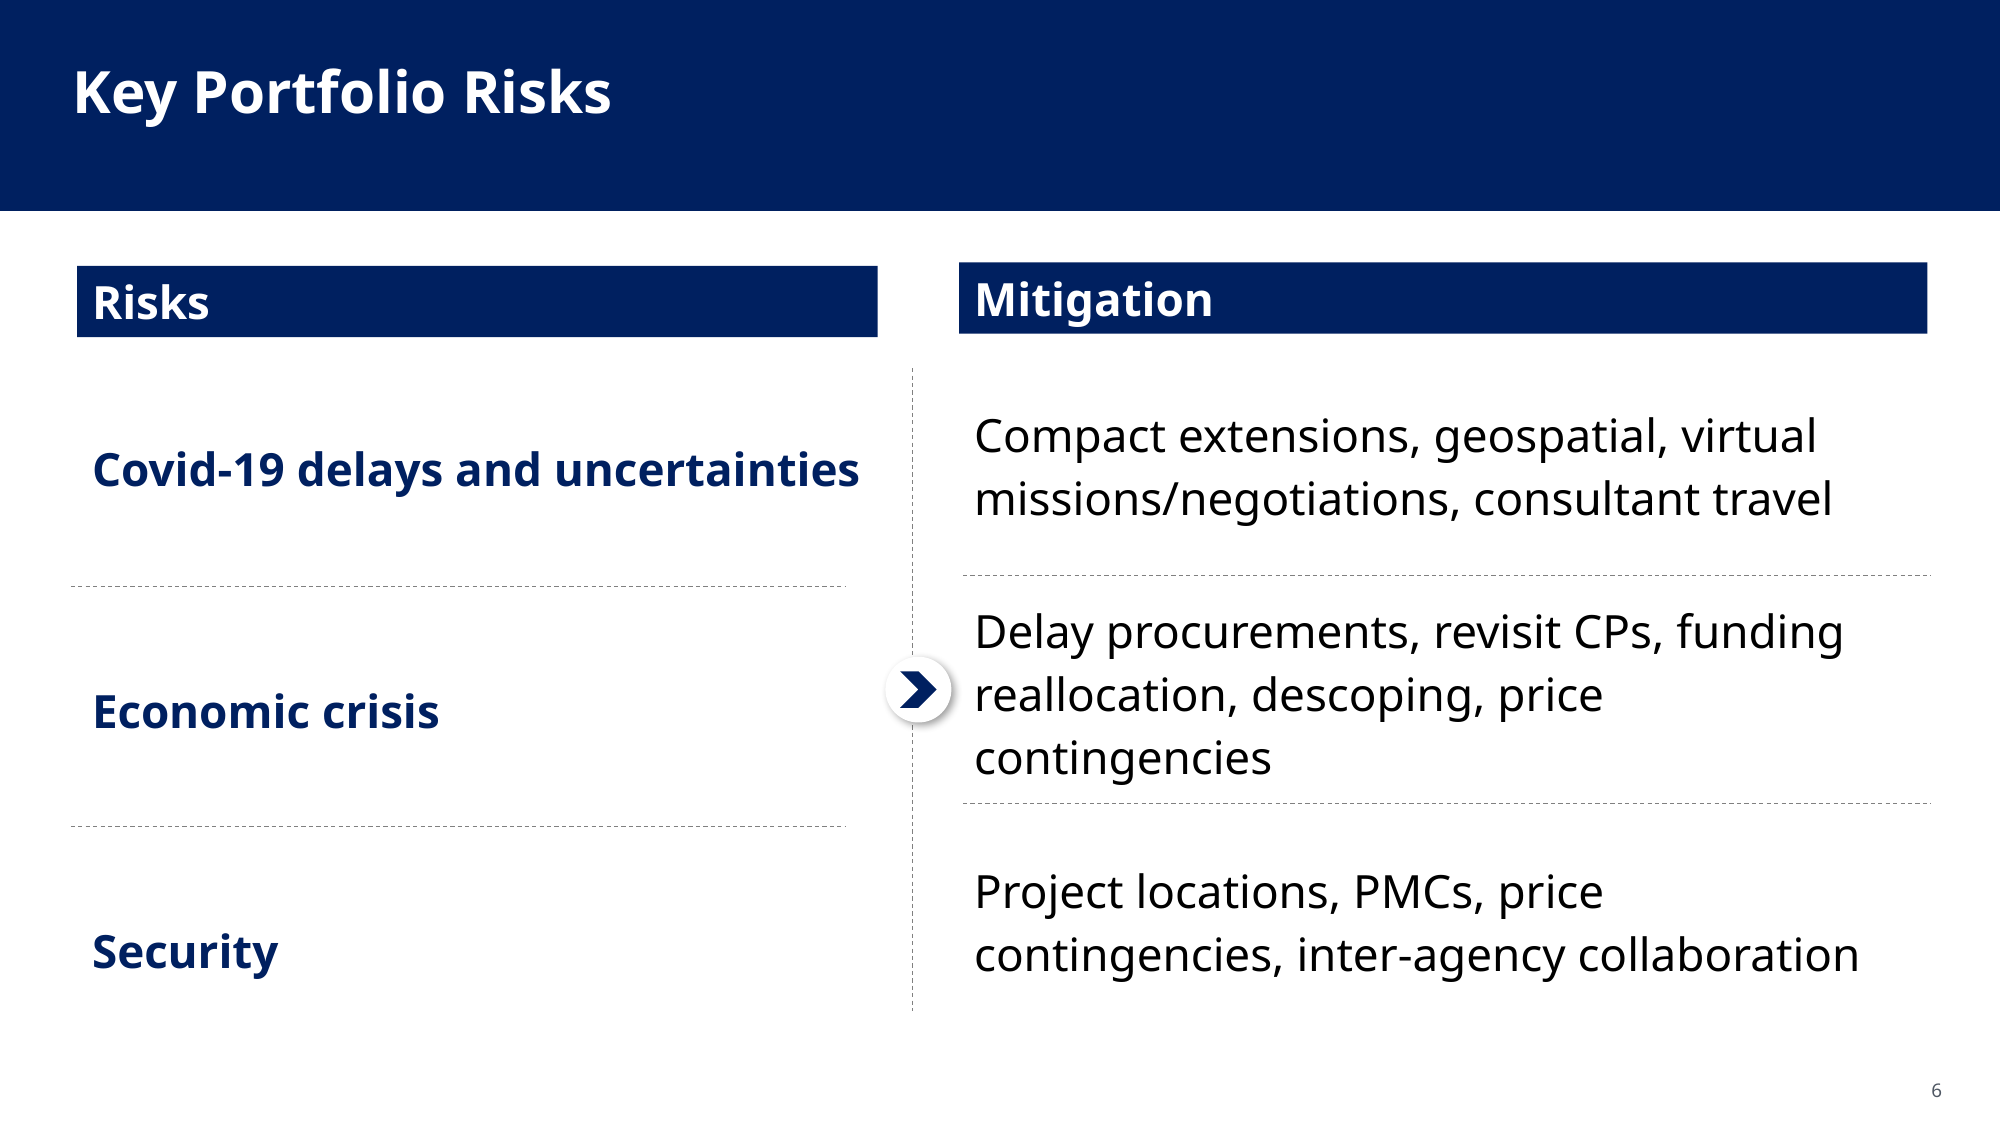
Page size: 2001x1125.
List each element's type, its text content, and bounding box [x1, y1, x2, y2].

text_box Mitigation [958, 261, 1928, 335]
text_box Security [77, 914, 878, 979]
text_box Delay procurements, revisit CPs, funding reallocation, descoping, price contingencies [959, 628, 1928, 751]
text_box Covid-19 delays and uncertainties [77, 432, 878, 496]
text_box Project locations, PMCs, price contingencies, inter-agency collaboration [959, 856, 1928, 978]
title Key Portfolio Risks [72, 56, 1928, 194]
text_box Economic crisis [77, 674, 878, 739]
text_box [885, 656, 952, 723]
text_box Risks [76, 265, 879, 338]
text_box Compact extensions, geospatial, virtual missions/negotiations, consultant travel [959, 400, 1928, 523]
text_box 6 [1883, 1071, 1958, 1112]
